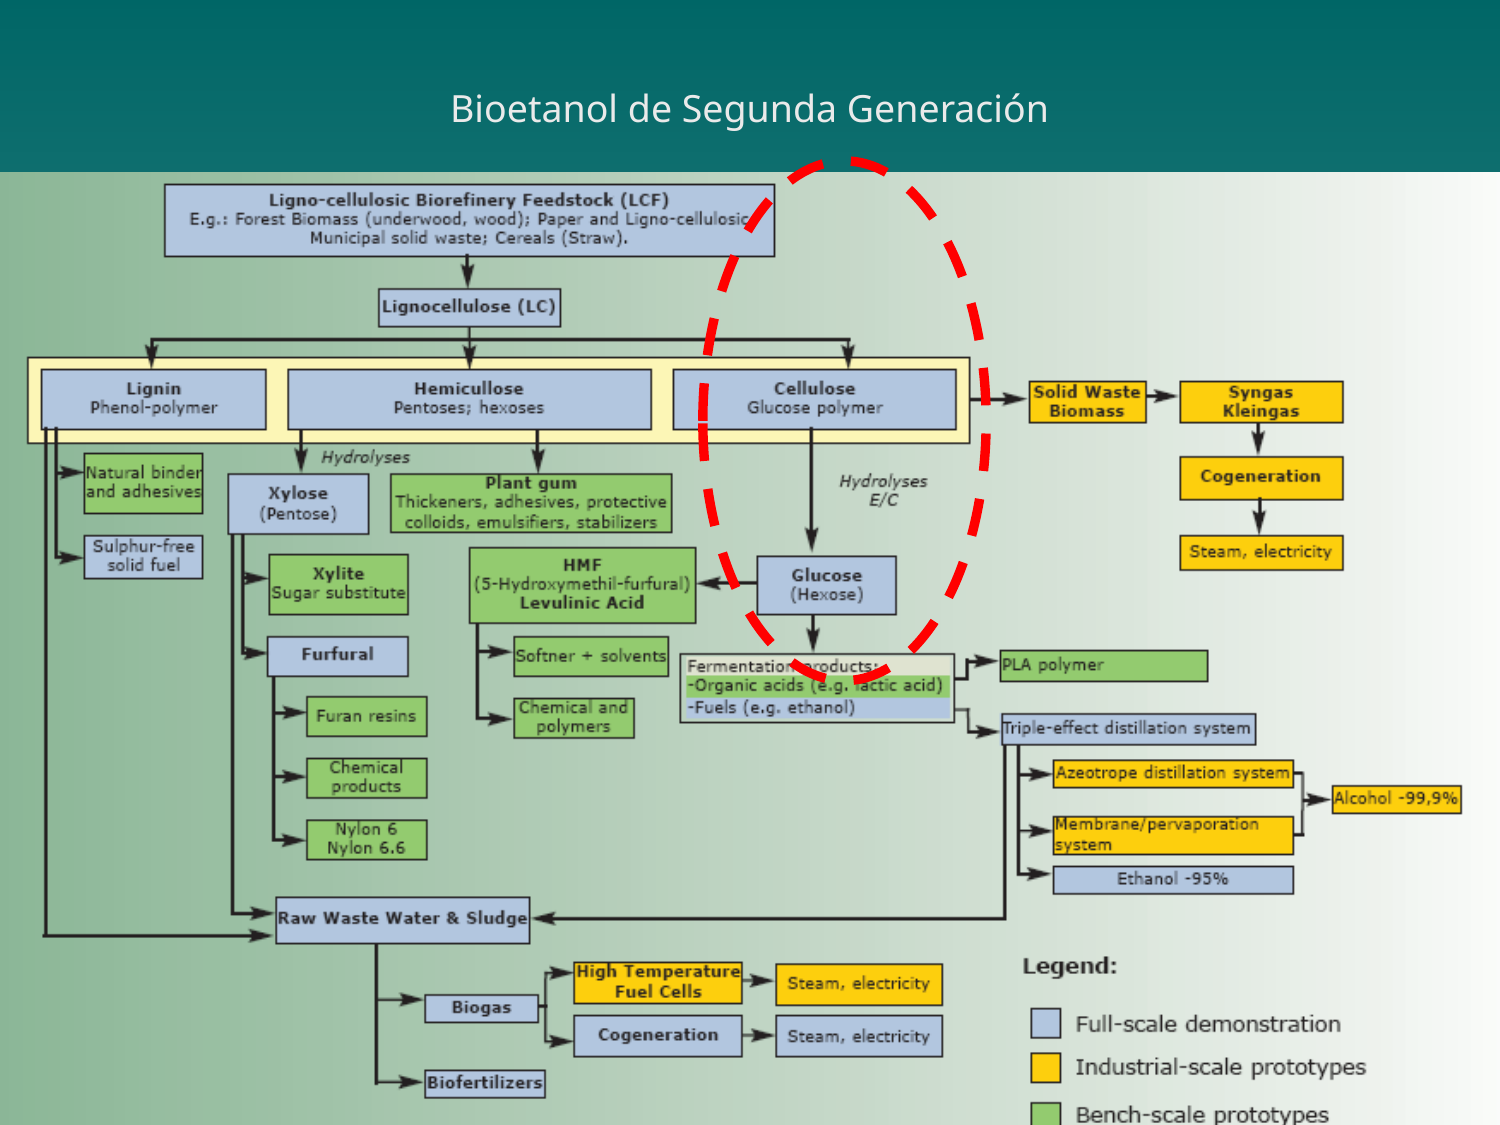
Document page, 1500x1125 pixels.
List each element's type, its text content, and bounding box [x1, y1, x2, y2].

text_box [805, 160, 884, 171]
picture [0, 172, 1500, 1125]
text_box Bioetanol de Segunda Generación [147, 78, 1353, 138]
